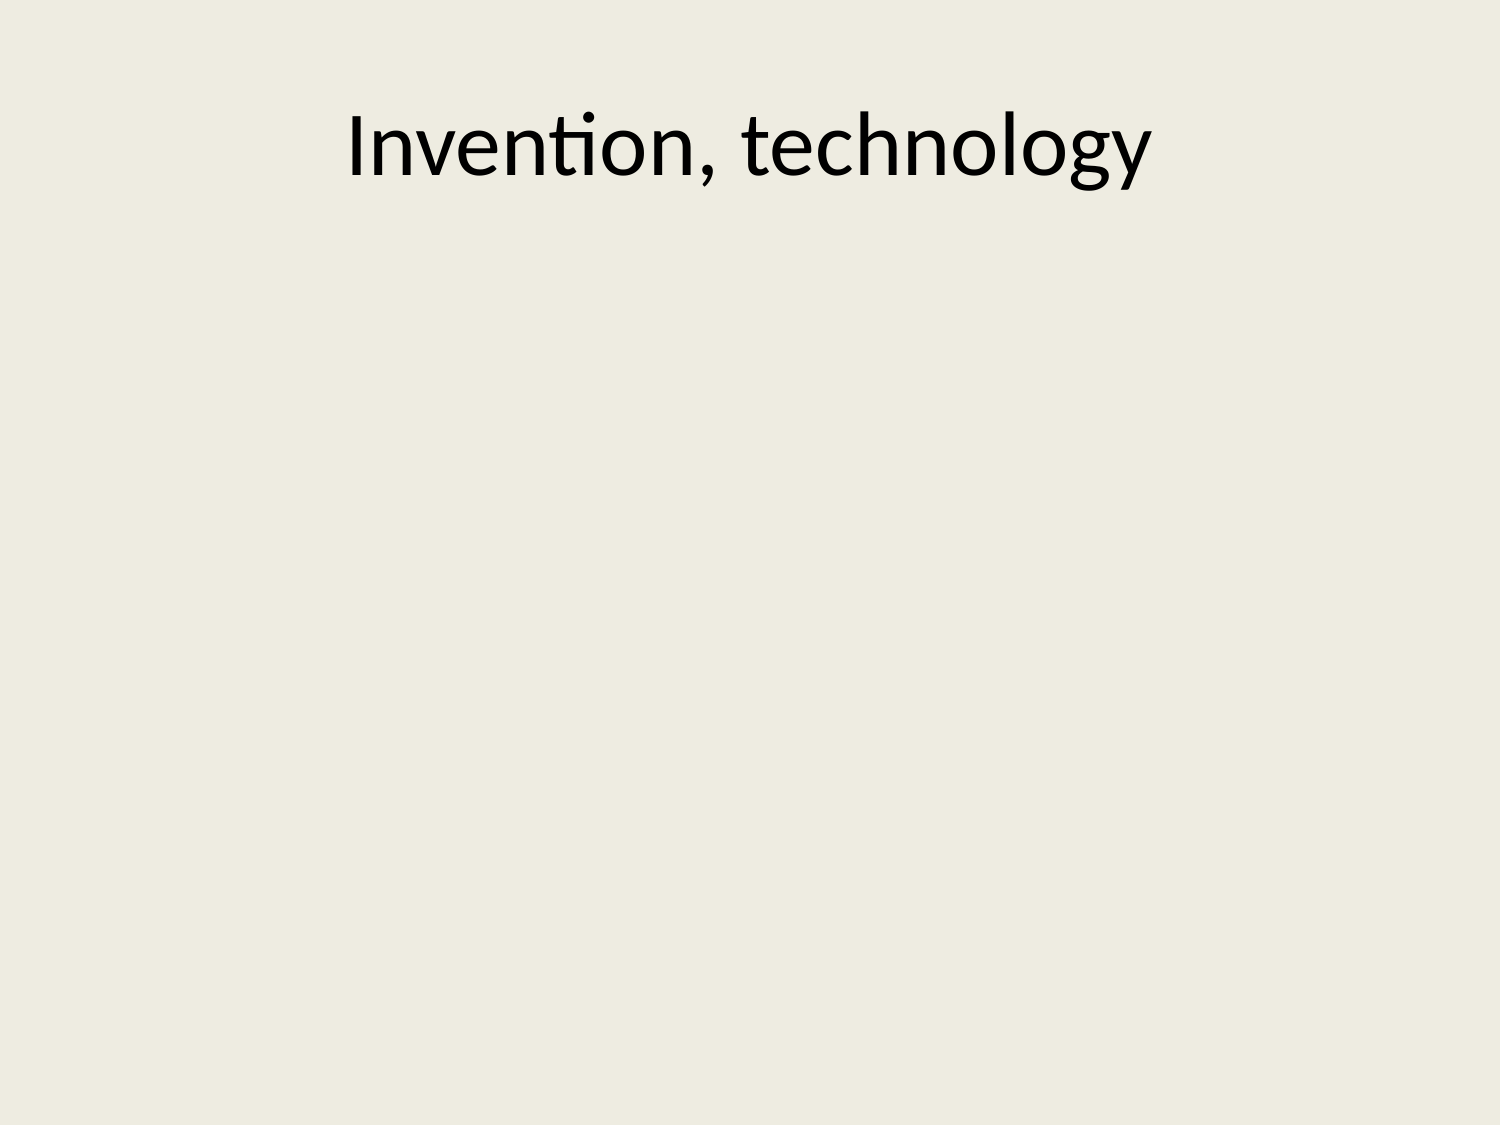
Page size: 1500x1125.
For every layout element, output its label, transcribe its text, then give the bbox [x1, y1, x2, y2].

title Invention, technology [75, 45, 1425, 233]
